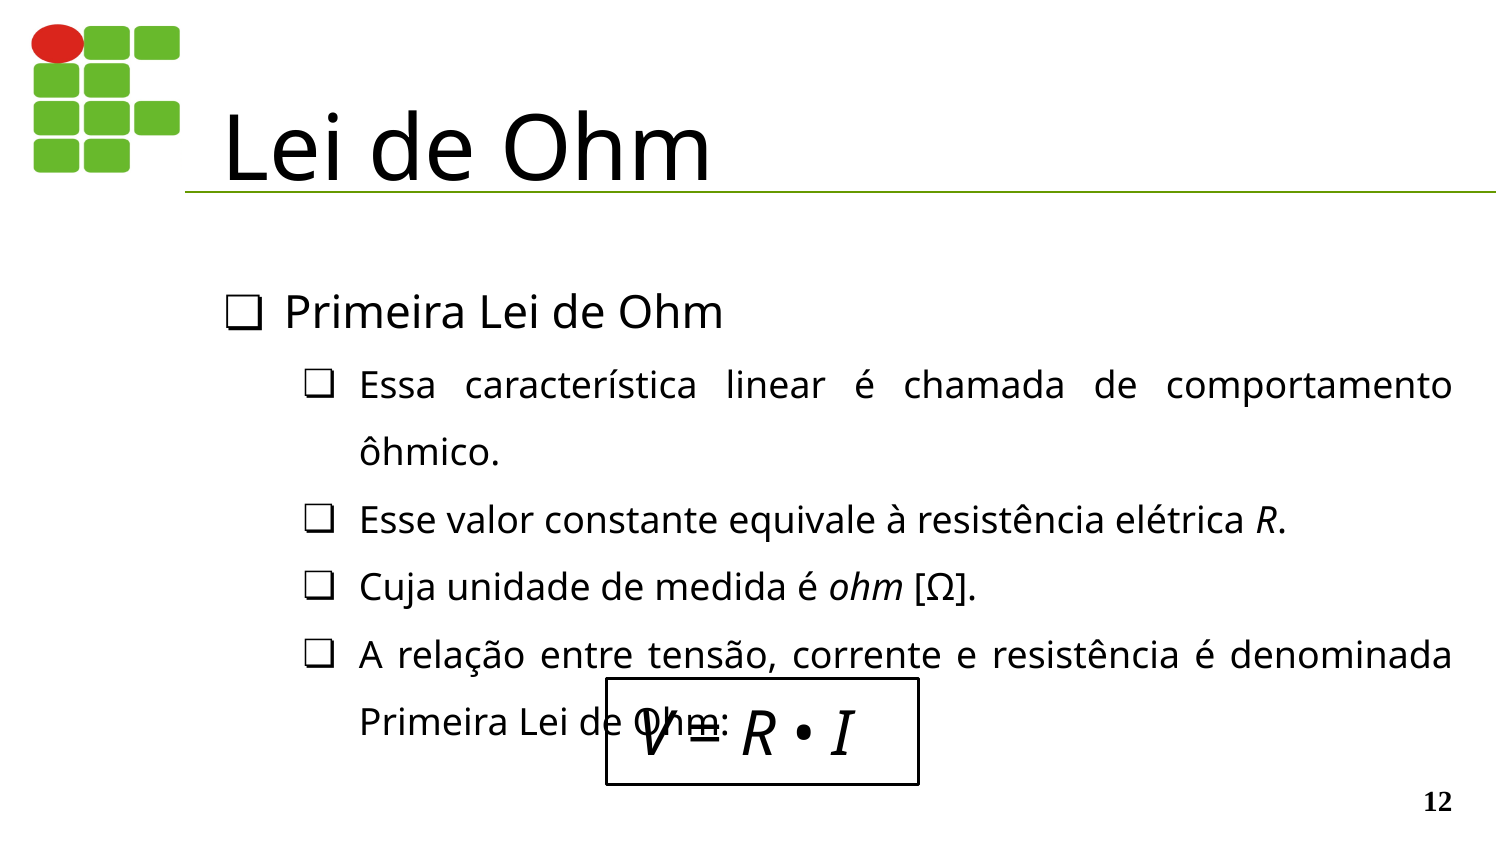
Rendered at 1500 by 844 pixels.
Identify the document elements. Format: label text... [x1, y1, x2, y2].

list Primeira Lei de Ohm Essa característica linear é chamada de comportamento ôhmico. Esse valor constante equivale à resistência elétrica R. Cuja unidade de medida é ohm [Ω]. A relação entre tensão, corrente e resistência é denominada Primeira Lei de Ohm: [193, 248, 1469, 666]
title Lei de Ohm [206, 26, 1468, 207]
text_box ‹#› [1155, 768, 1468, 825]
picture [29, 23, 182, 174]
text_box V = R • I [606, 678, 919, 785]
